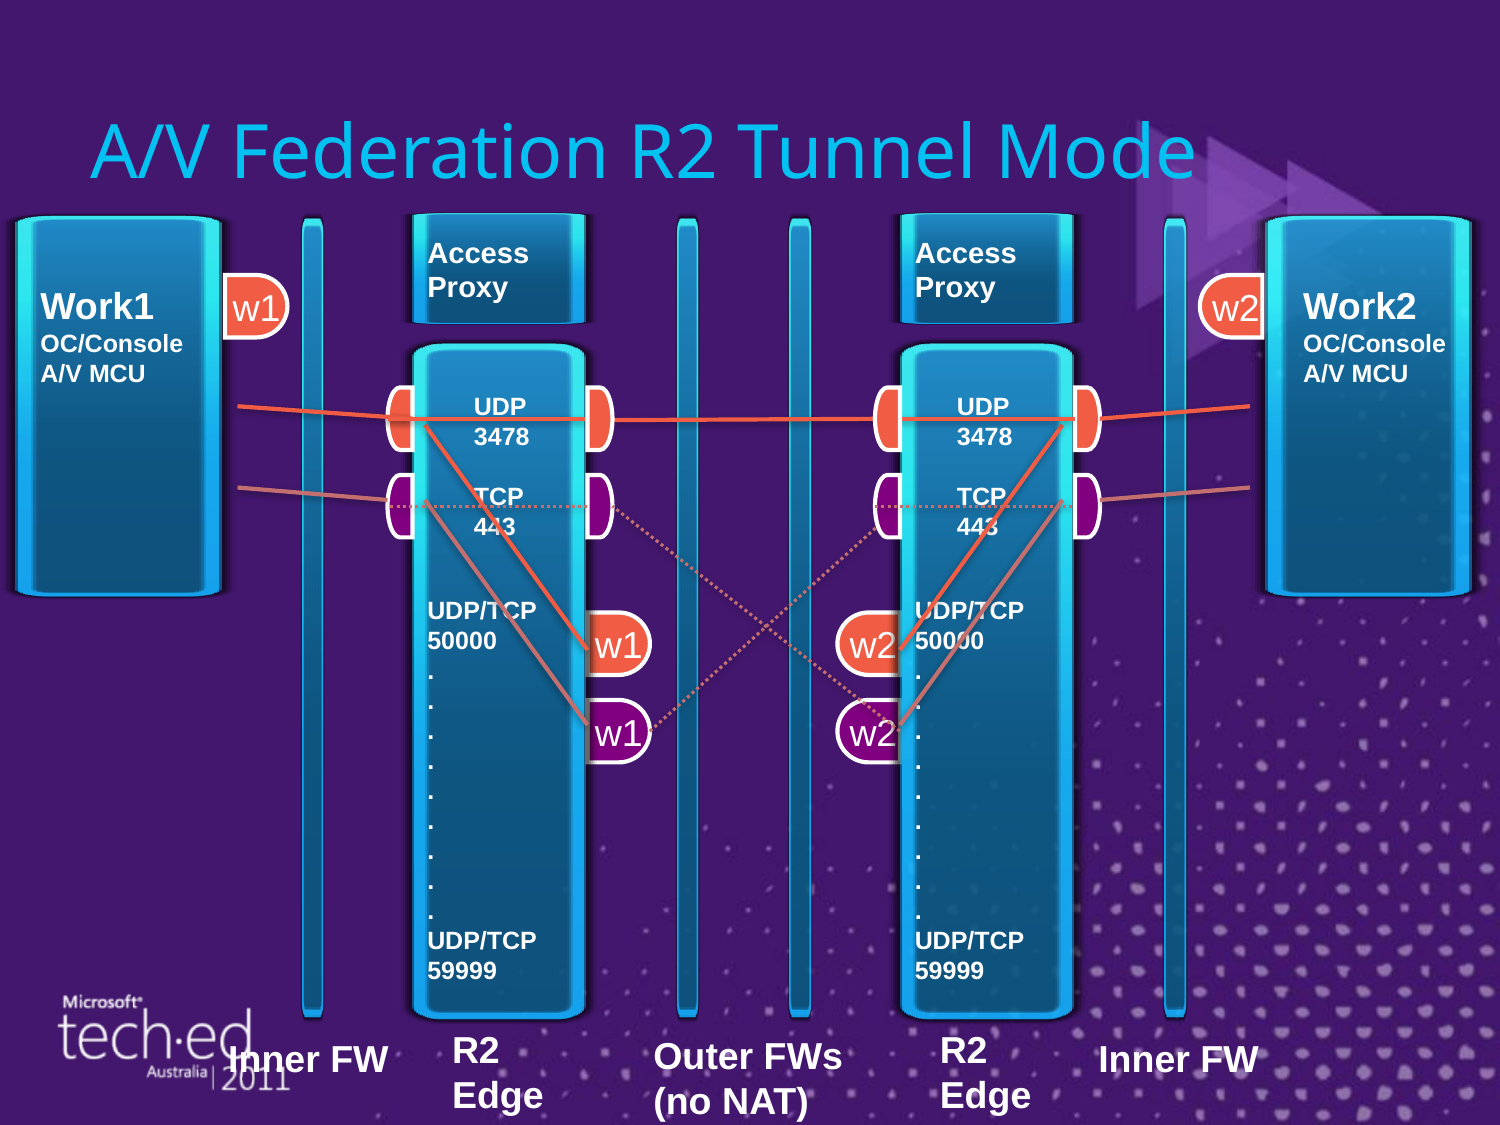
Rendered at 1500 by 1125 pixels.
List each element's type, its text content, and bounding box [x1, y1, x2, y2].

title A/V Federation R2 Tunnel Mode [75, 54, 1425, 243]
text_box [1099, 405, 1251, 419]
text_box Inner FW [1083, 1027, 1275, 1087]
text_box [875, 390, 882, 447]
text_box [604, 389, 613, 449]
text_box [1099, 487, 1251, 501]
text_box [388, 428, 394, 447]
text_box w2 [1199, 274, 1244, 338]
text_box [612, 505, 838, 732]
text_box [393, 455, 619, 619]
text_box R2 Edge [924, 1035, 1050, 1124]
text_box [868, 626, 1094, 694]
text_box [1091, 388, 1100, 449]
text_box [237, 487, 388, 501]
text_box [237, 405, 388, 419]
text_box R2 Edge [437, 1035, 563, 1124]
text_box w1 [241, 274, 288, 338]
text_box [388, 391, 394, 412]
text_box w2 [839, 727, 882, 763]
text_box Inner FW [213, 1027, 404, 1087]
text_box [838, 505, 876, 732]
text_box Outer FWs (no NAT) [638, 1024, 859, 1125]
text_box w1 [604, 704, 649, 763]
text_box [868, 455, 1094, 619]
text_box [393, 627, 607, 694]
picture [0, 0, 1500, 1125]
